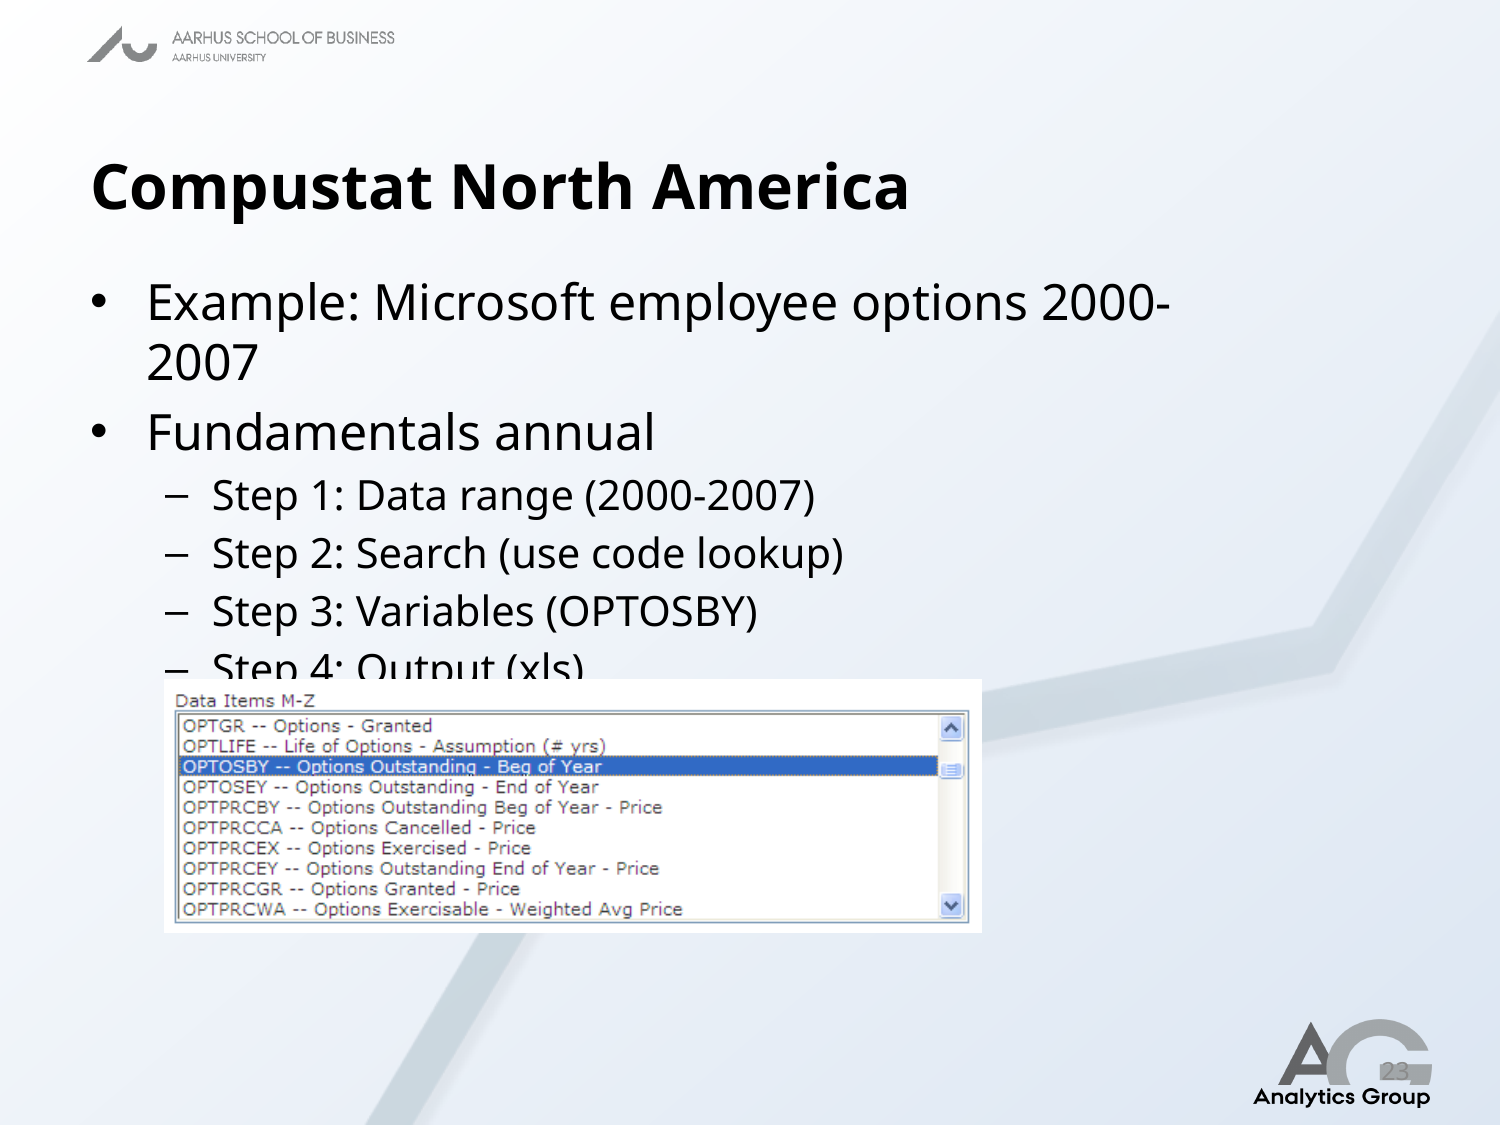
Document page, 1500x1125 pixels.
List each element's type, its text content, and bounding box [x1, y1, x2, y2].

picture [82, 23, 399, 66]
picture [163, 679, 982, 933]
slide_number 23 [1074, 1042, 1425, 1103]
title Compustat North America [75, 137, 1425, 233]
list Example: Microsoft employee options 2000-2007 Fundamentals annual Step 1: Data range (2000-2007) Step 2: Search (use code lookup) Step 3: Variables (OPTOSBY) Step 4: Output (xls) [75, 262, 1289, 1005]
